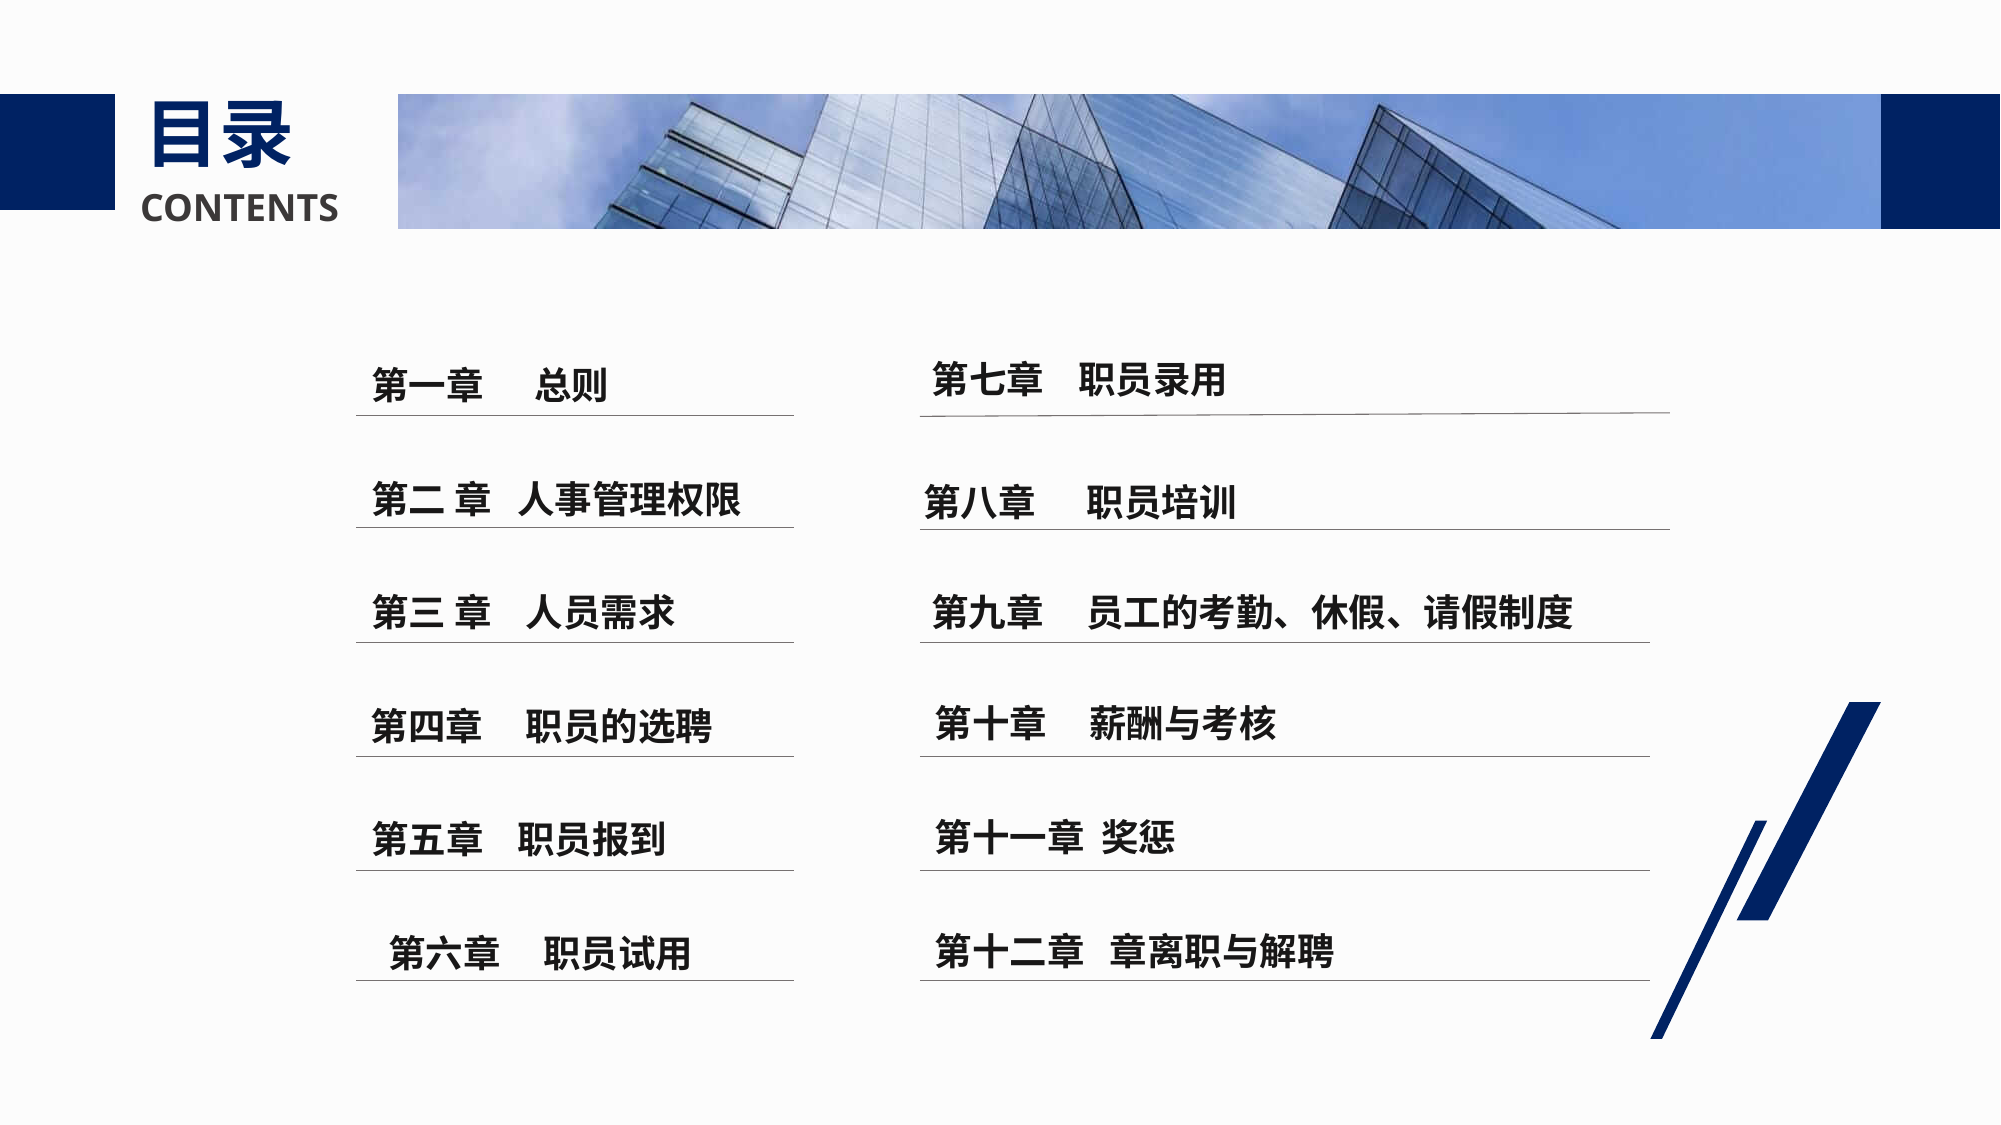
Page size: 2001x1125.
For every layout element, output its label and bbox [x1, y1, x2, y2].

text_box [356, 581, 794, 643]
text_box [919, 693, 1651, 757]
text_box [897, 348, 1670, 417]
text_box [0, 93, 116, 211]
text_box [874, 471, 1670, 533]
text_box [118, 79, 450, 237]
text_box [1734, 701, 1883, 922]
text_box [919, 920, 1651, 981]
text_box [356, 809, 794, 871]
text_box [903, 581, 1651, 643]
text_box [345, 922, 794, 984]
text_box [356, 695, 794, 757]
text_box [1648, 819, 1769, 1040]
picture [398, 94, 1881, 229]
text_box [356, 468, 794, 530]
text_box [919, 806, 1651, 871]
text_box [356, 355, 794, 416]
text_box [1880, 93, 2000, 230]
